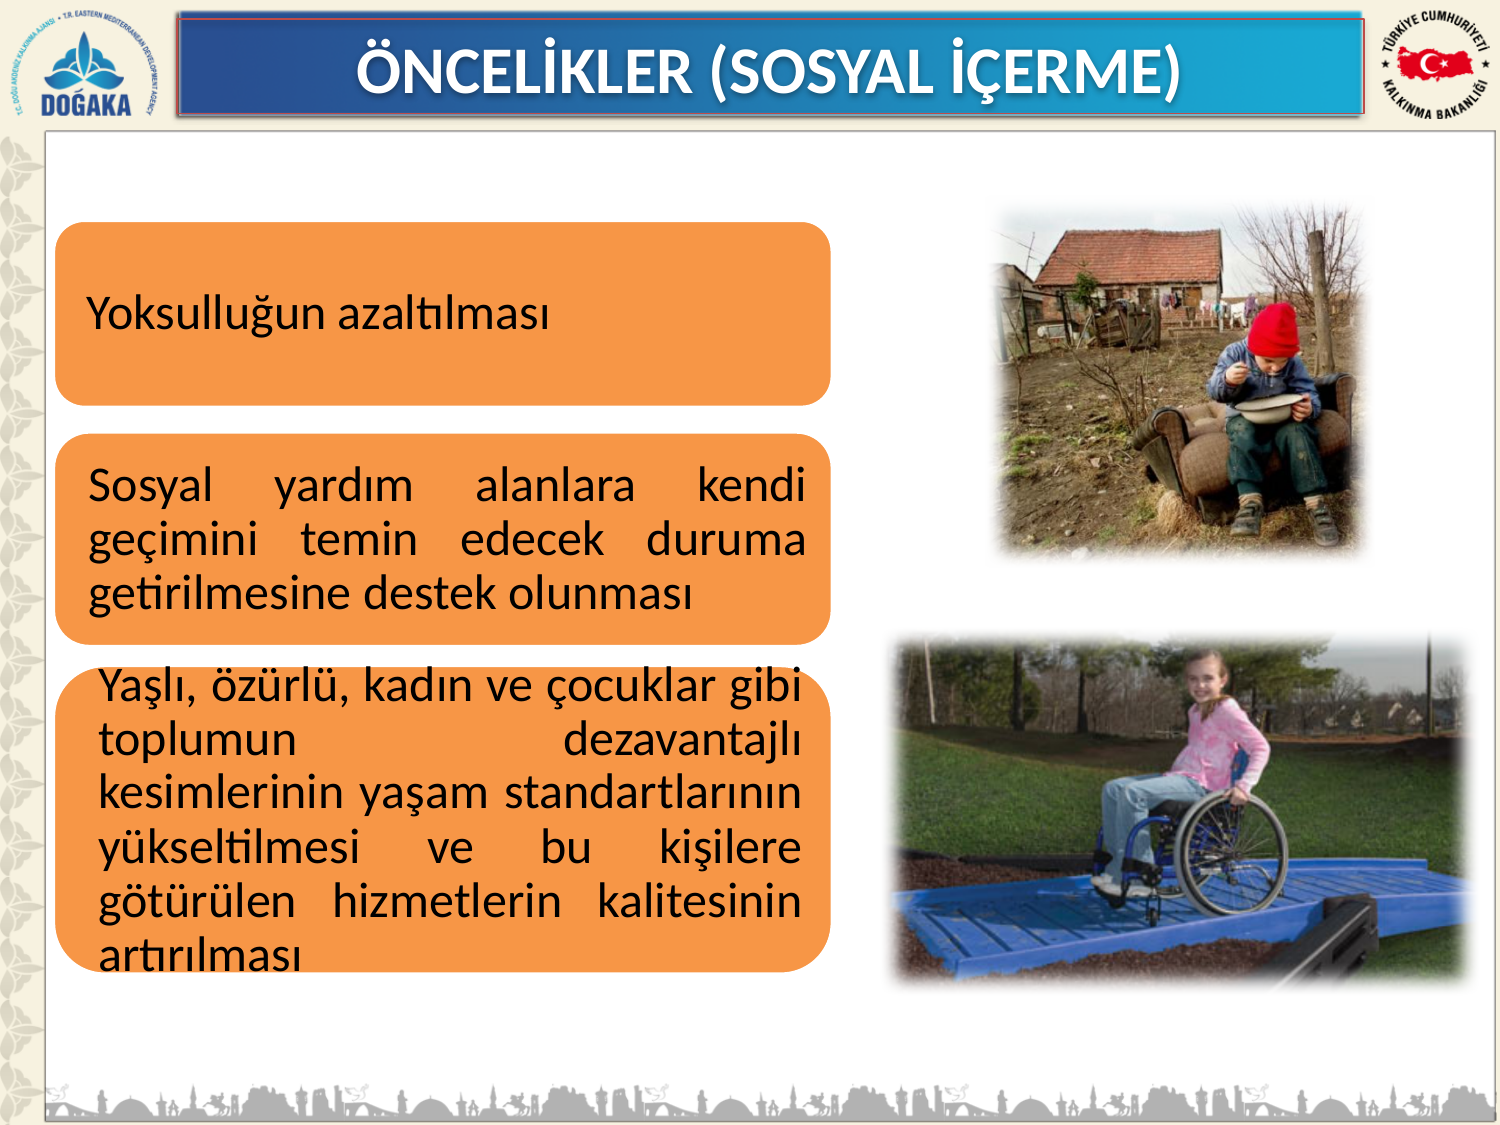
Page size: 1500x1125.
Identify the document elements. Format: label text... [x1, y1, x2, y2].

picture [0, 0, 1500, 1125]
title ÖNCELİKLER (SOSYAL İÇERME) [176, 18, 1365, 114]
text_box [52, 219, 833, 1012]
